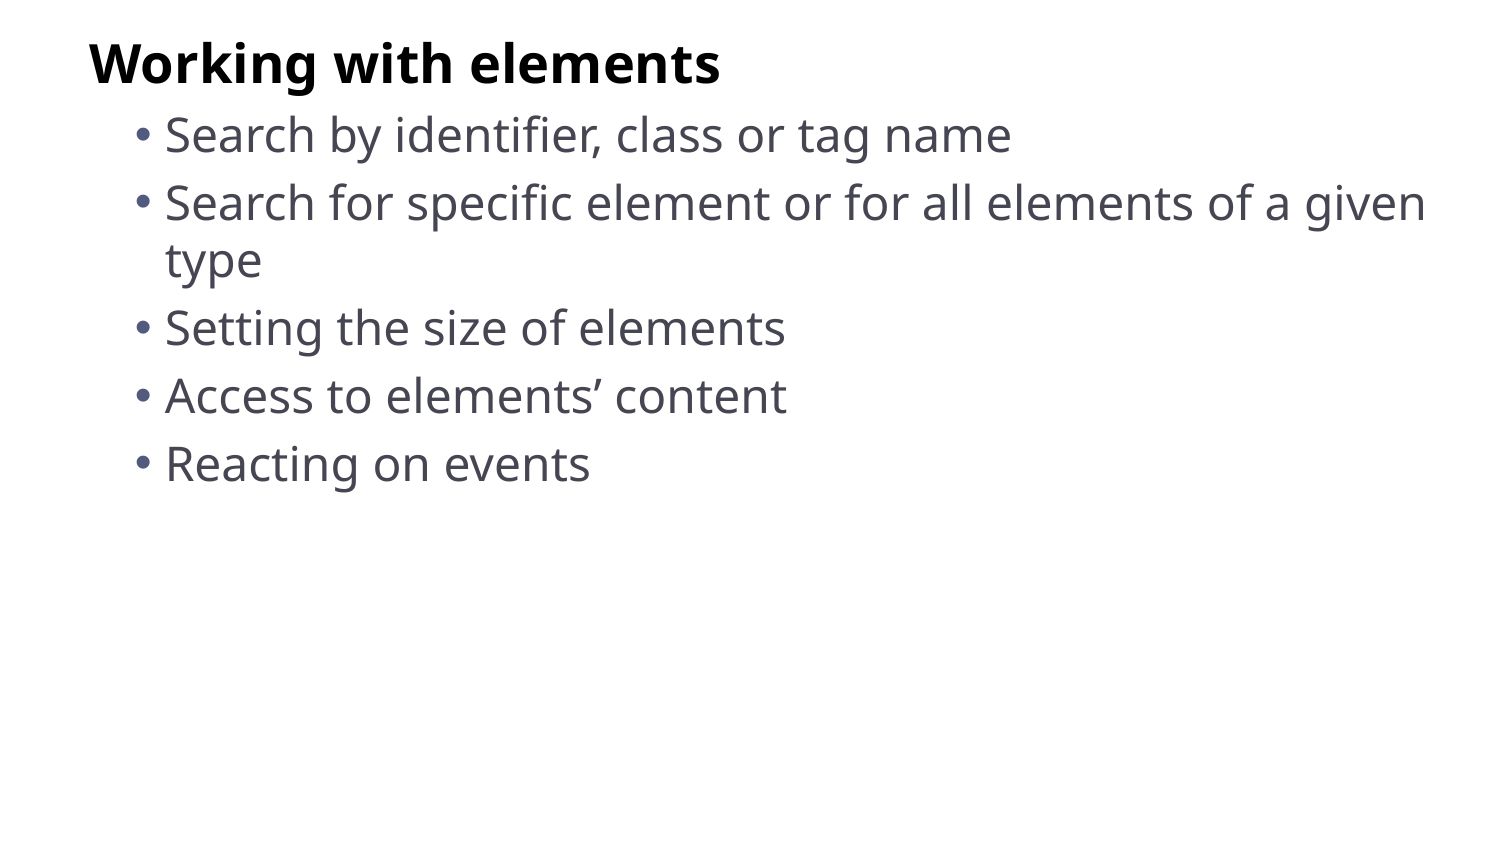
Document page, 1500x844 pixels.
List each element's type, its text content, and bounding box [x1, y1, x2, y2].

list Working with elements Search by identifier, class or tag name Search for specific element or for all elements of a given type Setting the size of elements Access to elements’ content Reacting on events [75, 21, 1475, 835]
